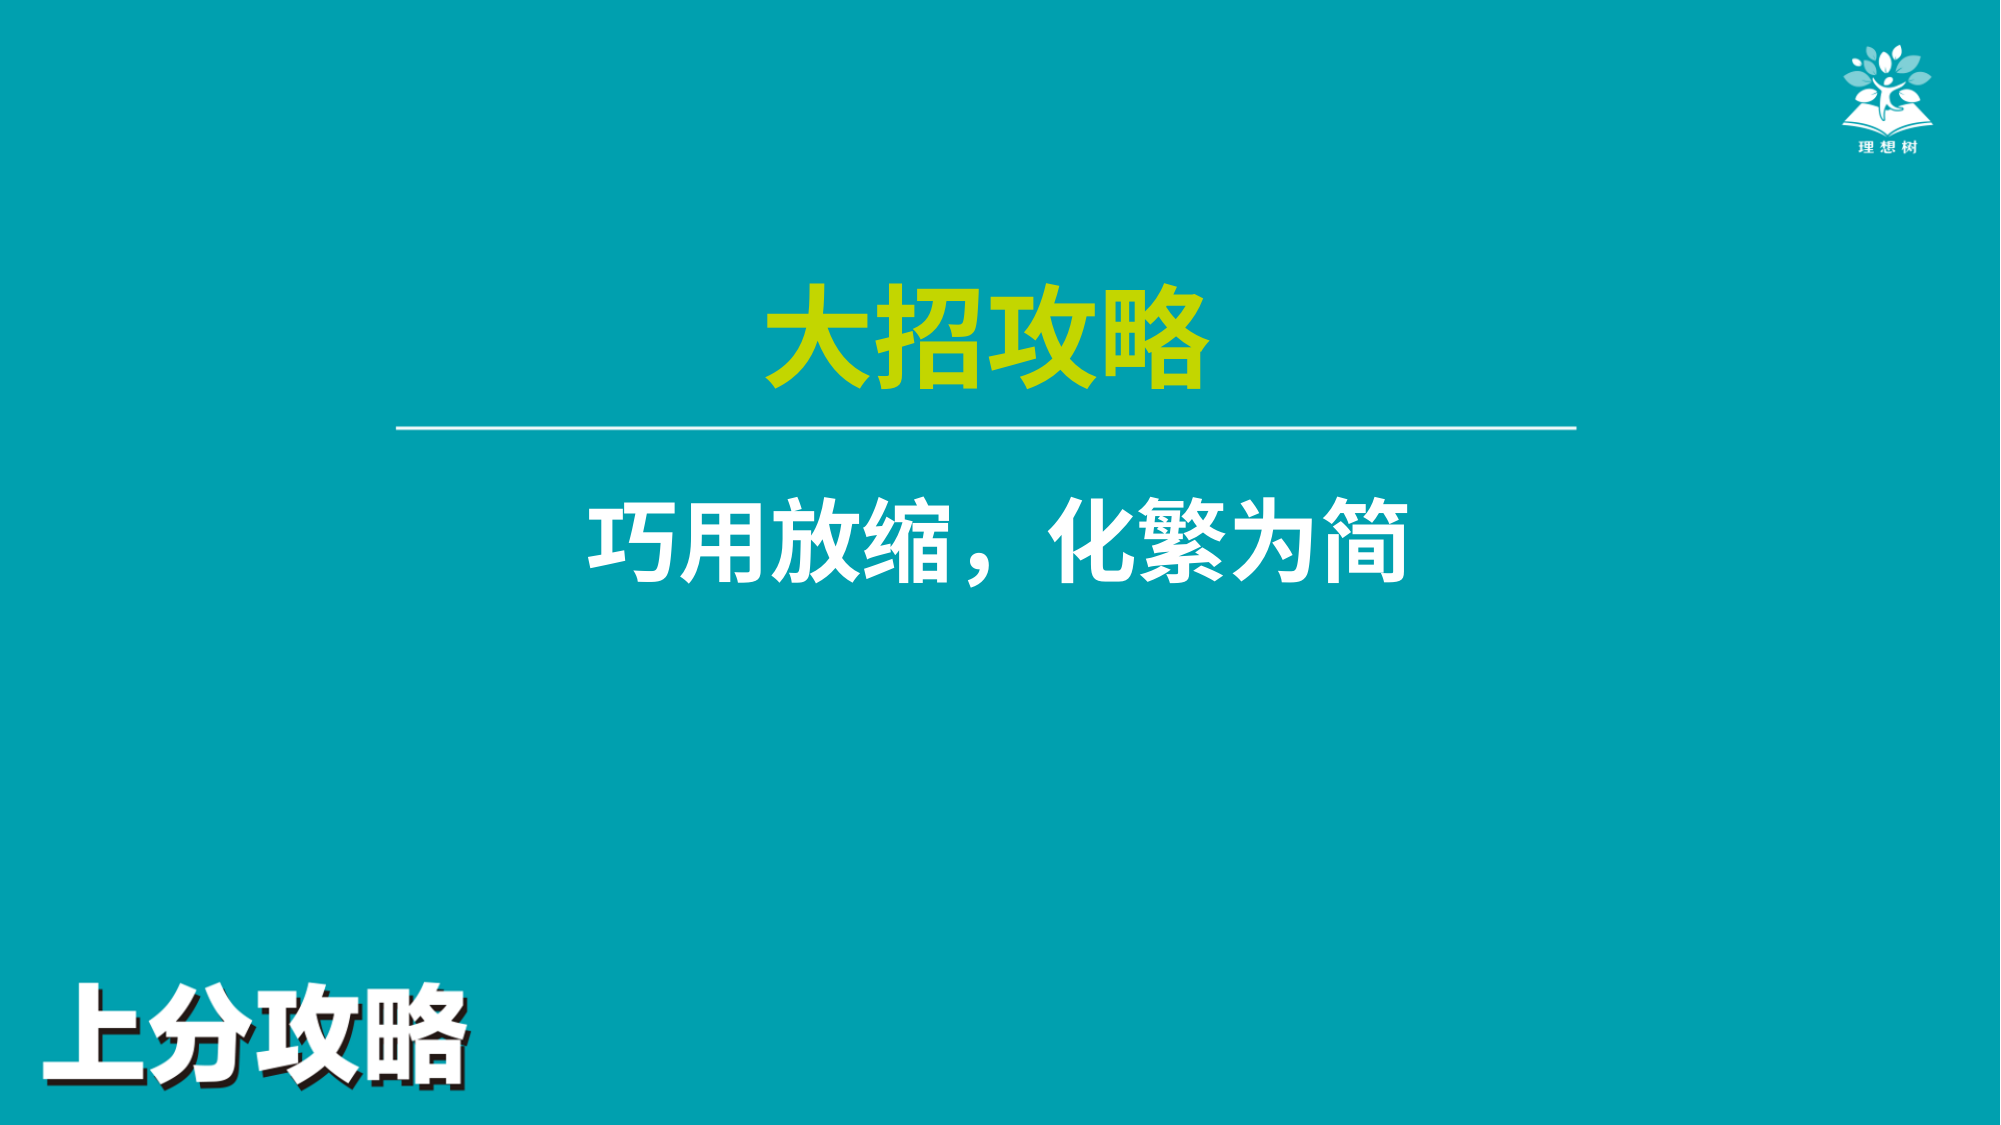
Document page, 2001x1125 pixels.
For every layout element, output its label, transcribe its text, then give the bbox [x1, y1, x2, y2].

picture [0, 603, 2000, 1125]
text_box 大招攻略 [395, 253, 1577, 413]
picture [0, 0, 2000, 472]
text_box 巧用放缩，化繁为简 [0, 472, 2000, 603]
